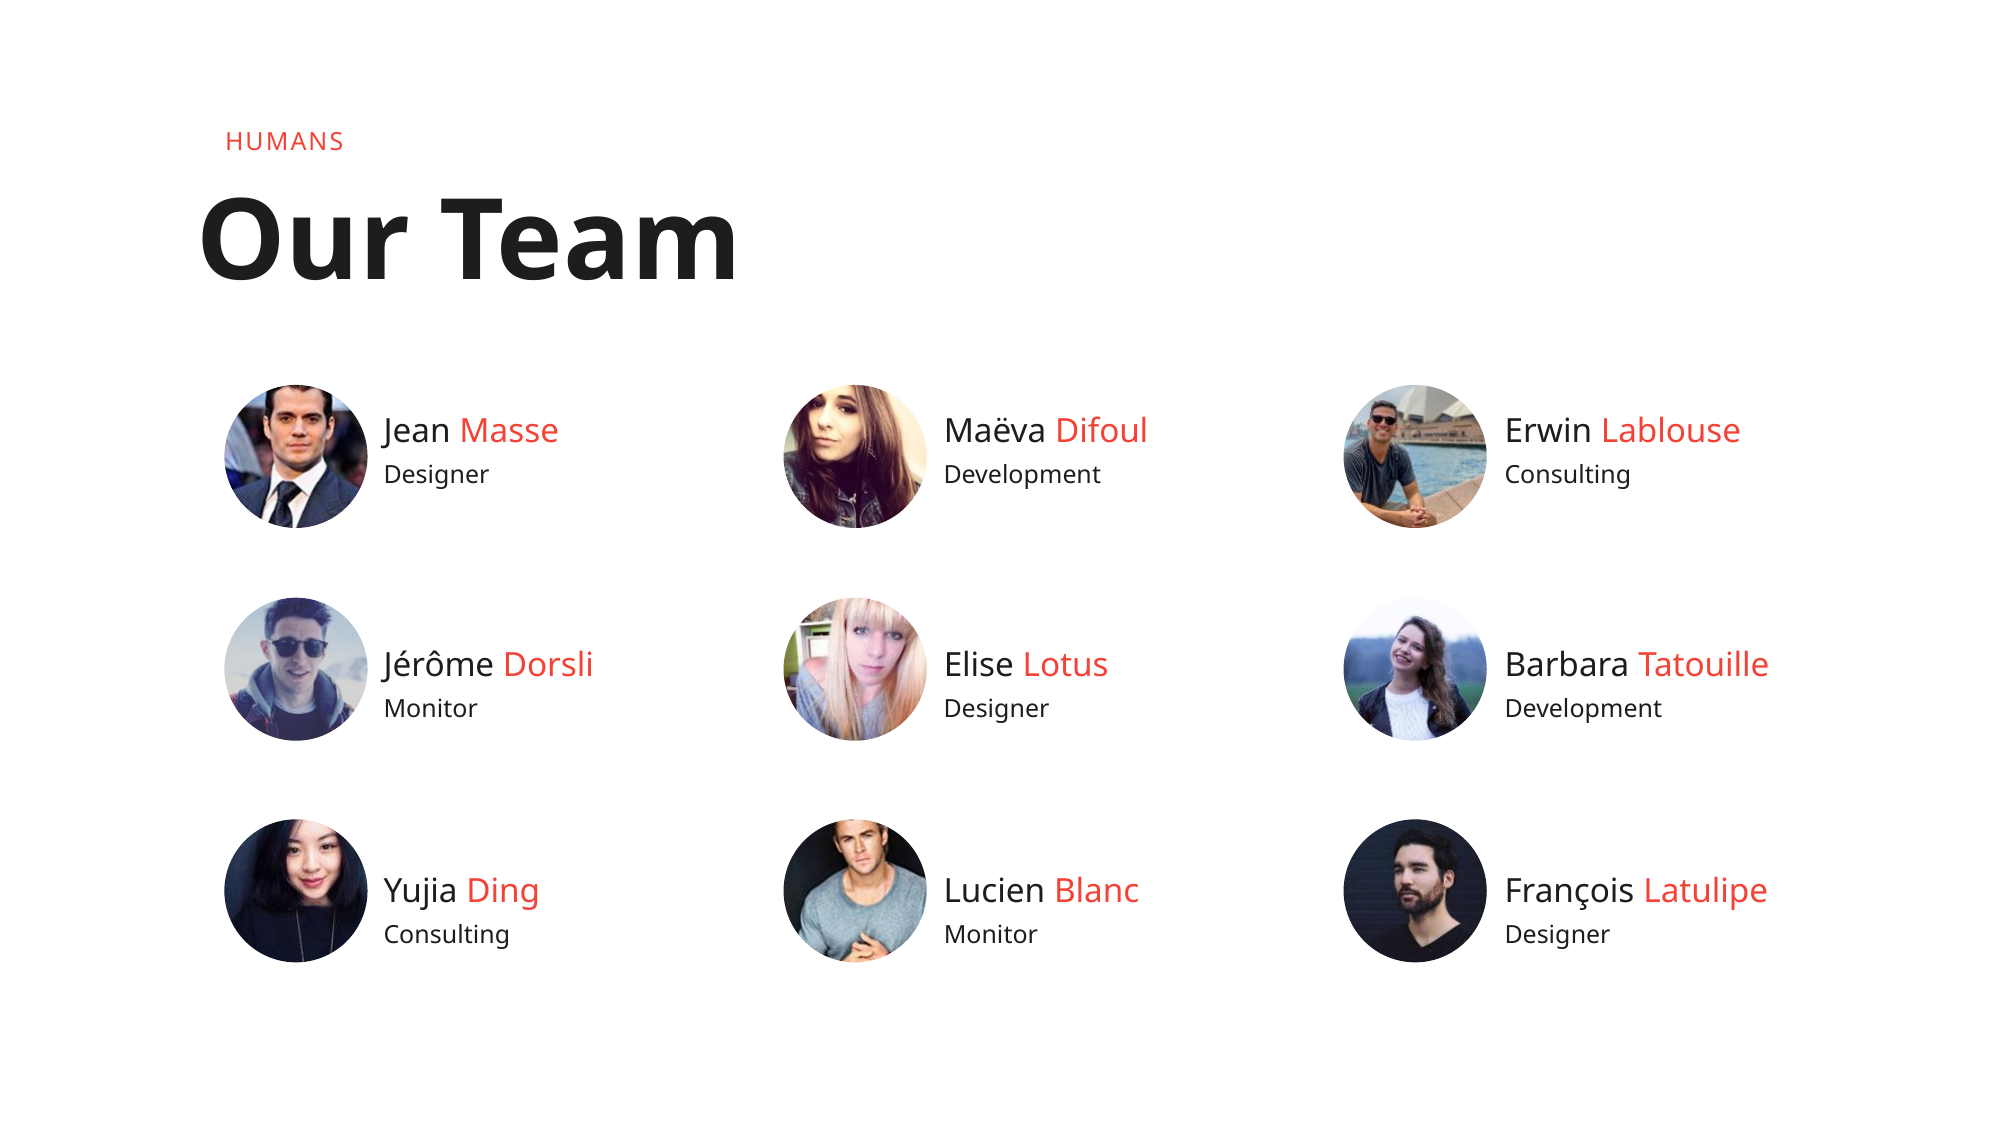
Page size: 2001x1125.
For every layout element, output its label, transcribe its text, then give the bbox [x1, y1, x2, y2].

text_box Jean Masse [383, 409, 766, 450]
text_box Designer [1504, 918, 1880, 949]
text_box Jérôme Dorsli [383, 643, 766, 684]
text_box Maëva Difoul [943, 409, 1330, 450]
text_box Barbara Tatouille [1504, 643, 1961, 684]
picture [224, 819, 368, 963]
text_box Consulting [383, 918, 713, 949]
text_box Lucien Blanc [943, 869, 1319, 910]
text_box Monitor [943, 918, 1260, 949]
text_box Designer [943, 693, 1319, 724]
text_box HUMANS [225, 131, 353, 156]
picture [224, 597, 368, 741]
text_box Elise Lotus [943, 643, 1330, 684]
text_box Yujia Ding [383, 869, 766, 910]
text_box Our Team [196, 192, 743, 301]
picture [1343, 597, 1487, 741]
picture [1343, 819, 1487, 963]
picture [783, 819, 927, 963]
text_box François Latulipe [1504, 869, 1891, 910]
picture [783, 597, 927, 741]
text_box Erwin Lablouse [1504, 409, 1961, 450]
picture [1343, 384, 1487, 528]
picture [224, 384, 368, 528]
text_box Designer [383, 459, 713, 490]
picture [783, 384, 927, 528]
text_box Development [943, 459, 1319, 490]
text_box Monitor [383, 693, 713, 724]
text_box Consulting [1504, 459, 1821, 490]
text_box Development [1504, 693, 1821, 724]
